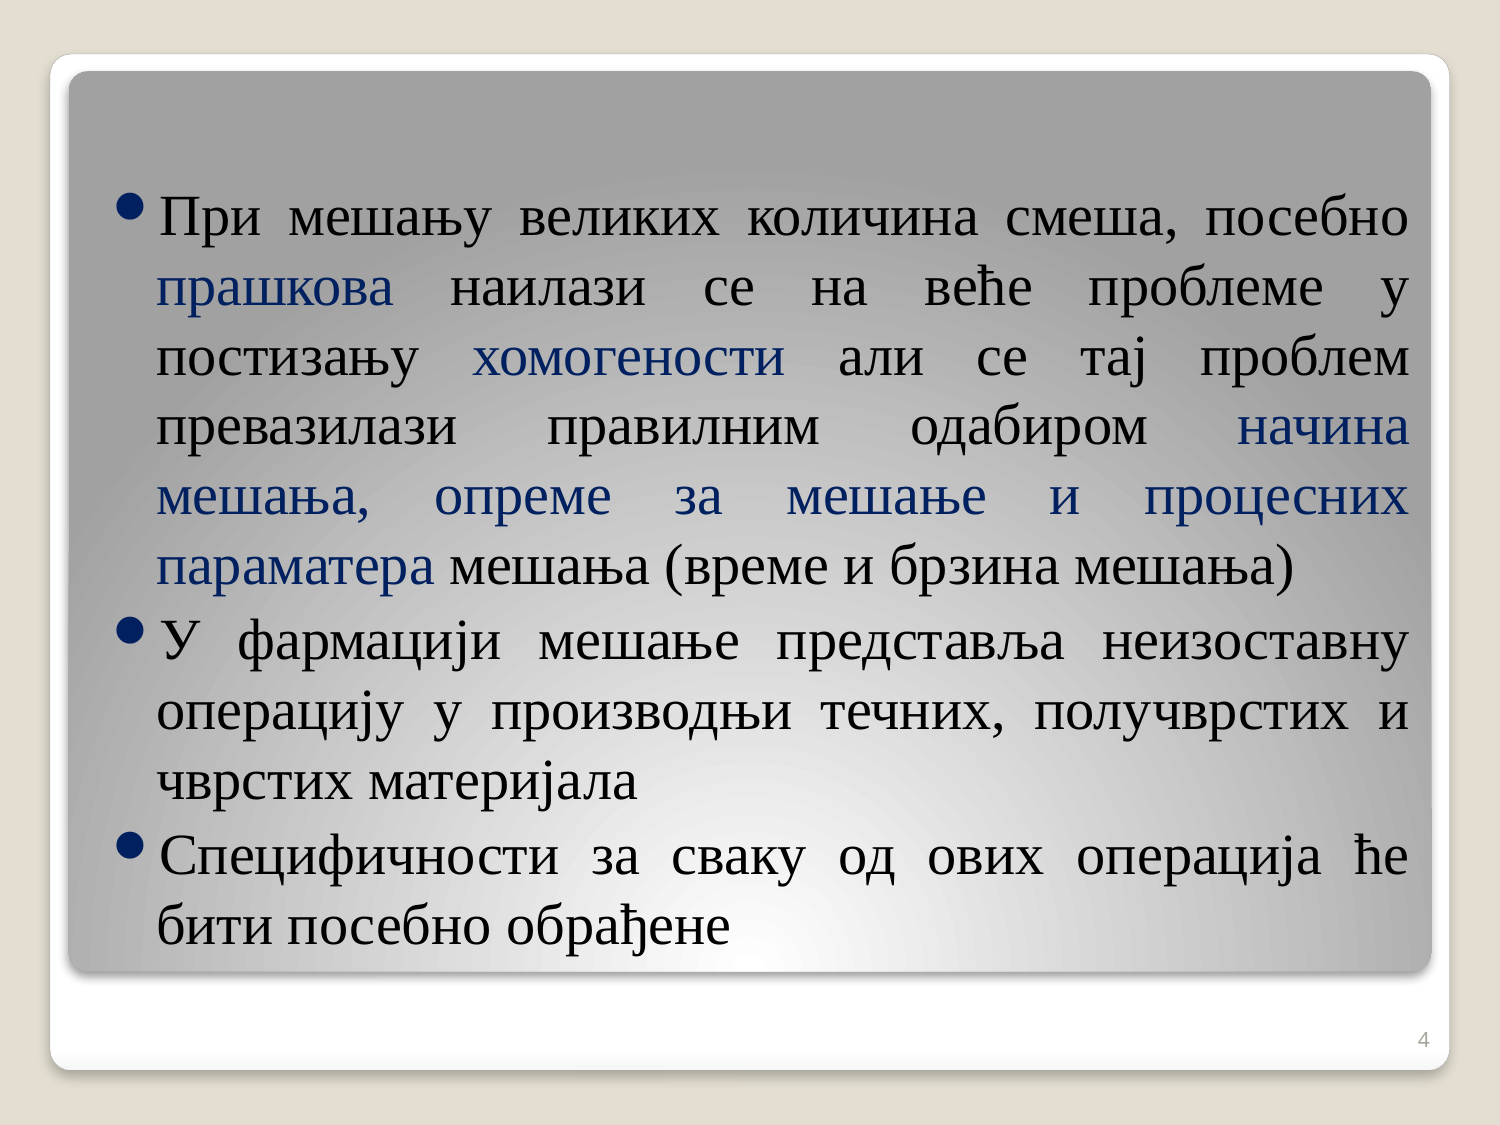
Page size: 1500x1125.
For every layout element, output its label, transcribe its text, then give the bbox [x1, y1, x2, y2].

slide_number 4 [1369, 1002, 1445, 1063]
list При мешању великих количина смеша, посебно прашкова наилази се на веће проблеме у постизању хомогености али се тај проблем превазилази правилним одабиром начина мешања, опреме за мешање и процесних параматера мешања (време и брзина мешања) У фармацији мешање представља неизоставну операцију у производњи течних, получврстих и чврстих материјала Специфичности за сваку од ових операција ће бити посебно обрађене [82, 86, 1425, 1024]
